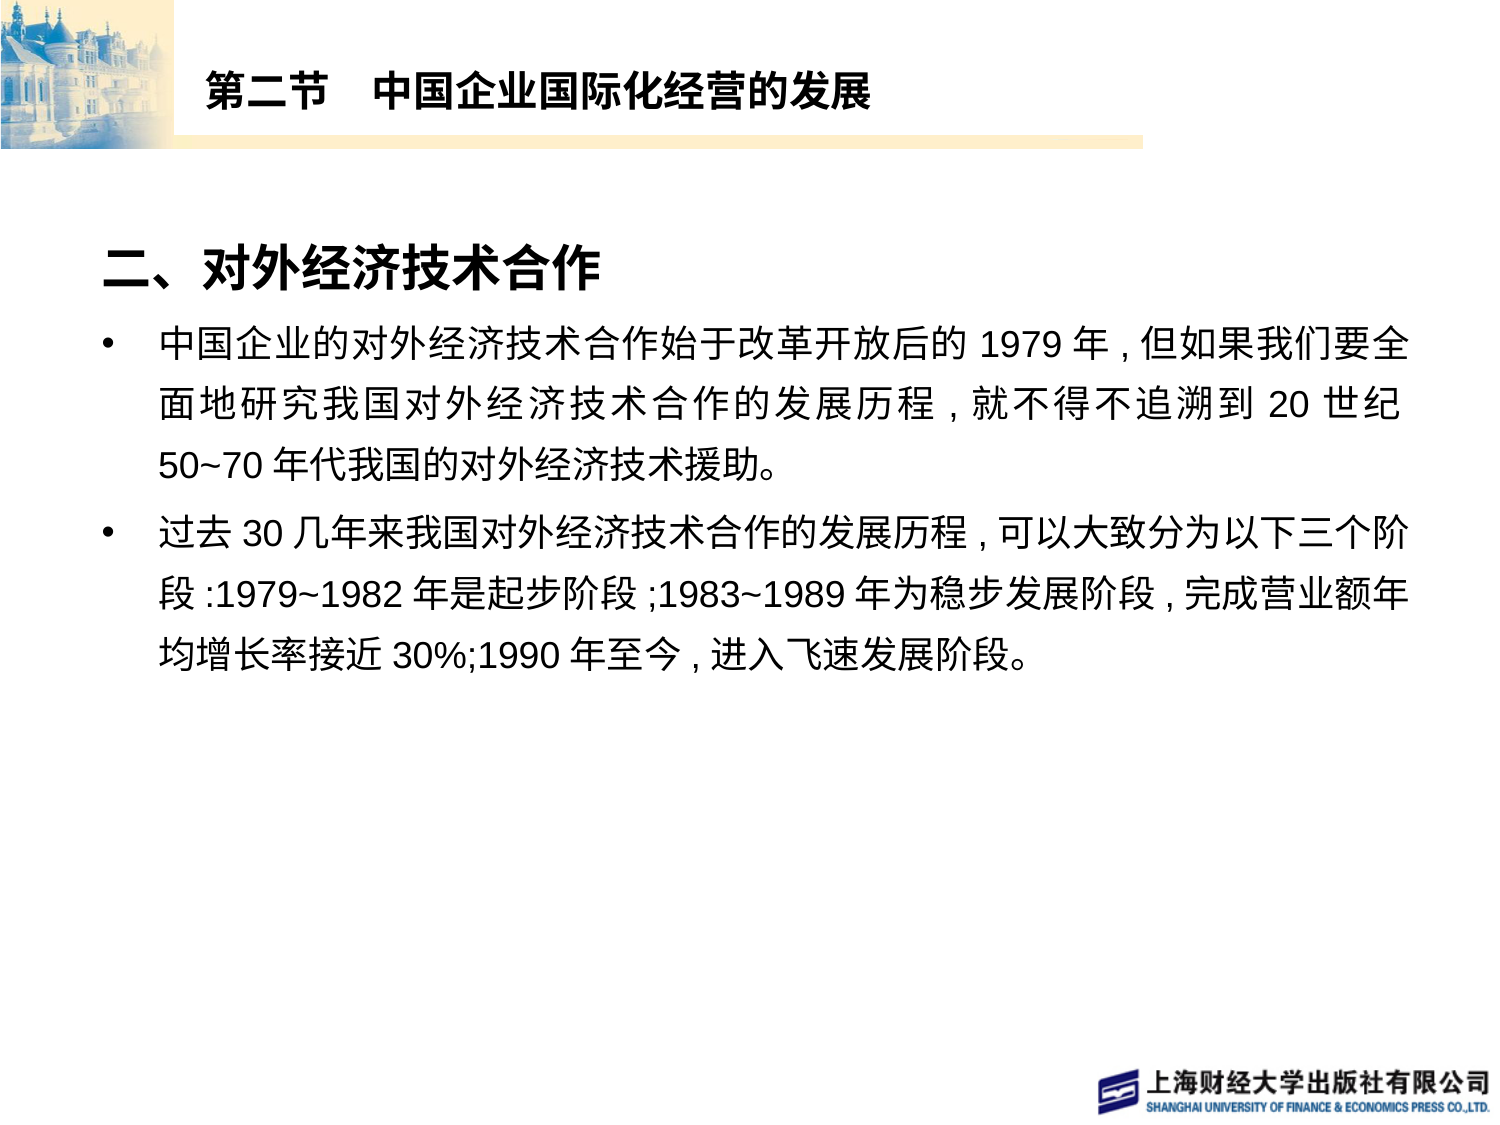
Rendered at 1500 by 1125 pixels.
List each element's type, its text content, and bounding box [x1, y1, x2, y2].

picture [1097, 1065, 1494, 1120]
picture [0, 0, 1143, 149]
list 二、对外经济技术合作 中国企业的对外经济技术合作始于改革开放后的1979年,但如果我们要全面地研究我国对外经济技术合作的发展历程,就不得不追溯到20世纪50~70年代我国的对外经济技术援助。 过去30几年来我国对外经济技术合作的发展历程,可以大致分为以下三个阶段:1979~1982年是起步阶段;1983~1989年为稳步发展阶段,完成营业额年均增长率接近30%;1990年至今,进入飞速发展阶段。 [86, 207, 1425, 1071]
title 第二节 中国企业国际化经营的发展 [189, 36, 1262, 143]
